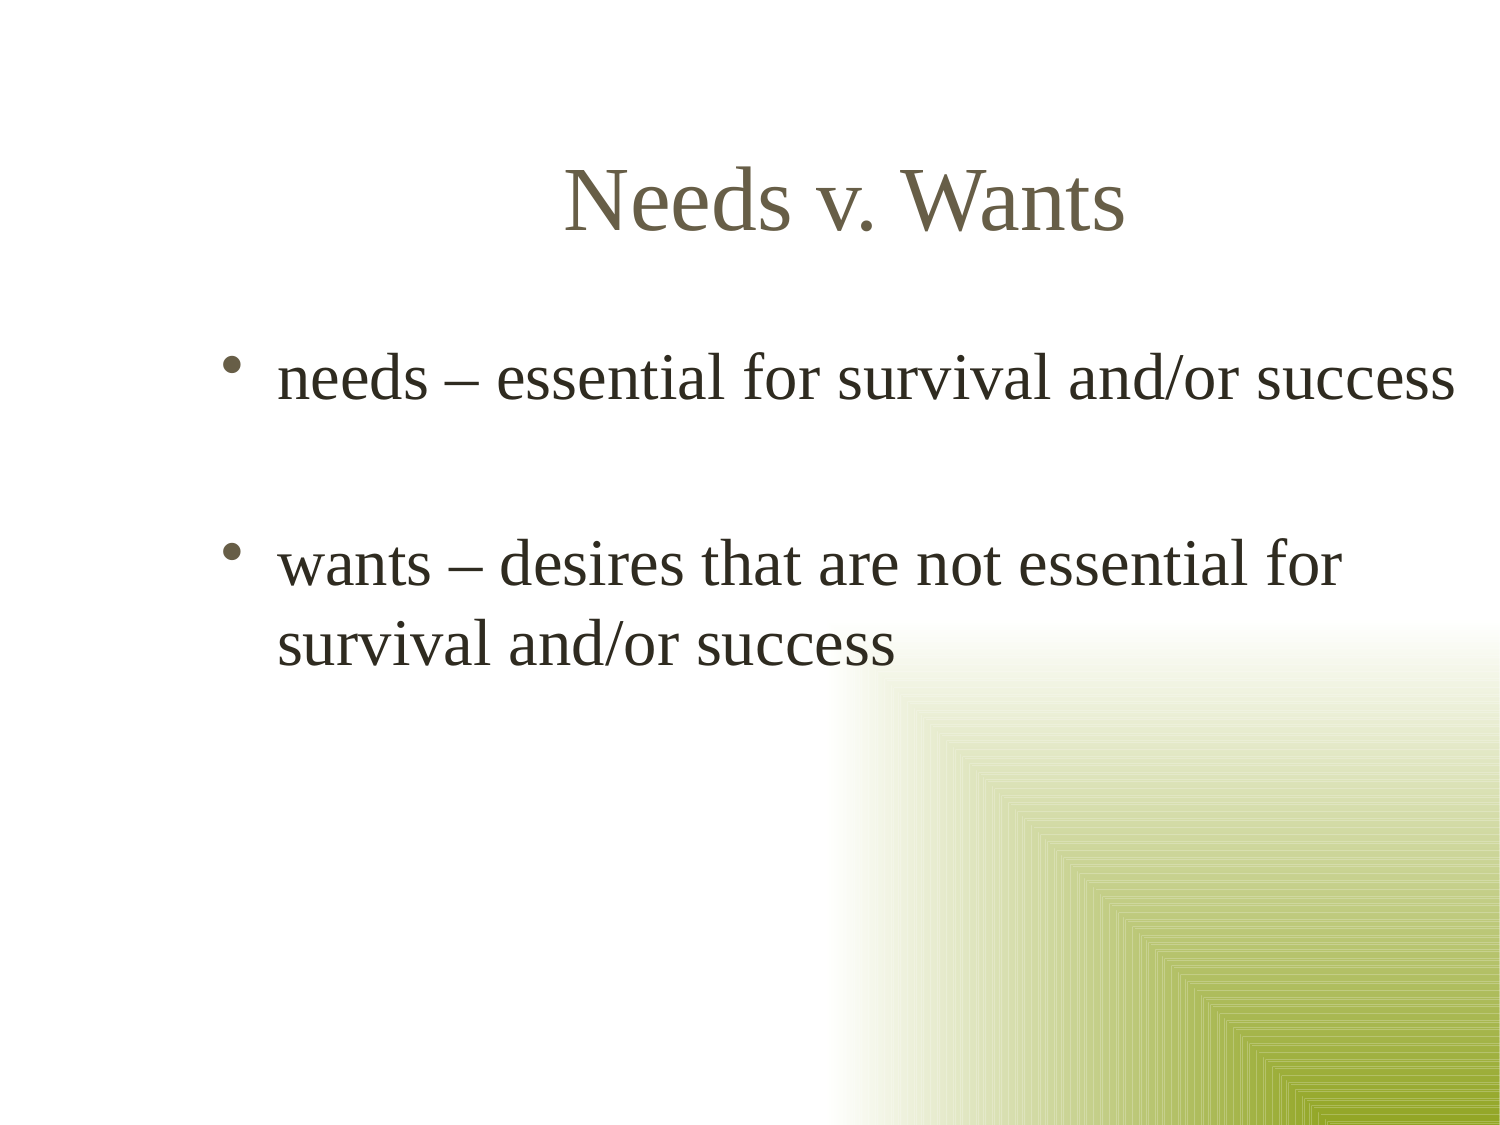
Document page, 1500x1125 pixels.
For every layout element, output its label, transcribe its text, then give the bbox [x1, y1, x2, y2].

title Needs v. Wants [208, 99, 1484, 288]
list needs – essential for survival and/or success wants – desires that are not essential for survival and/or success [205, 324, 1481, 1000]
